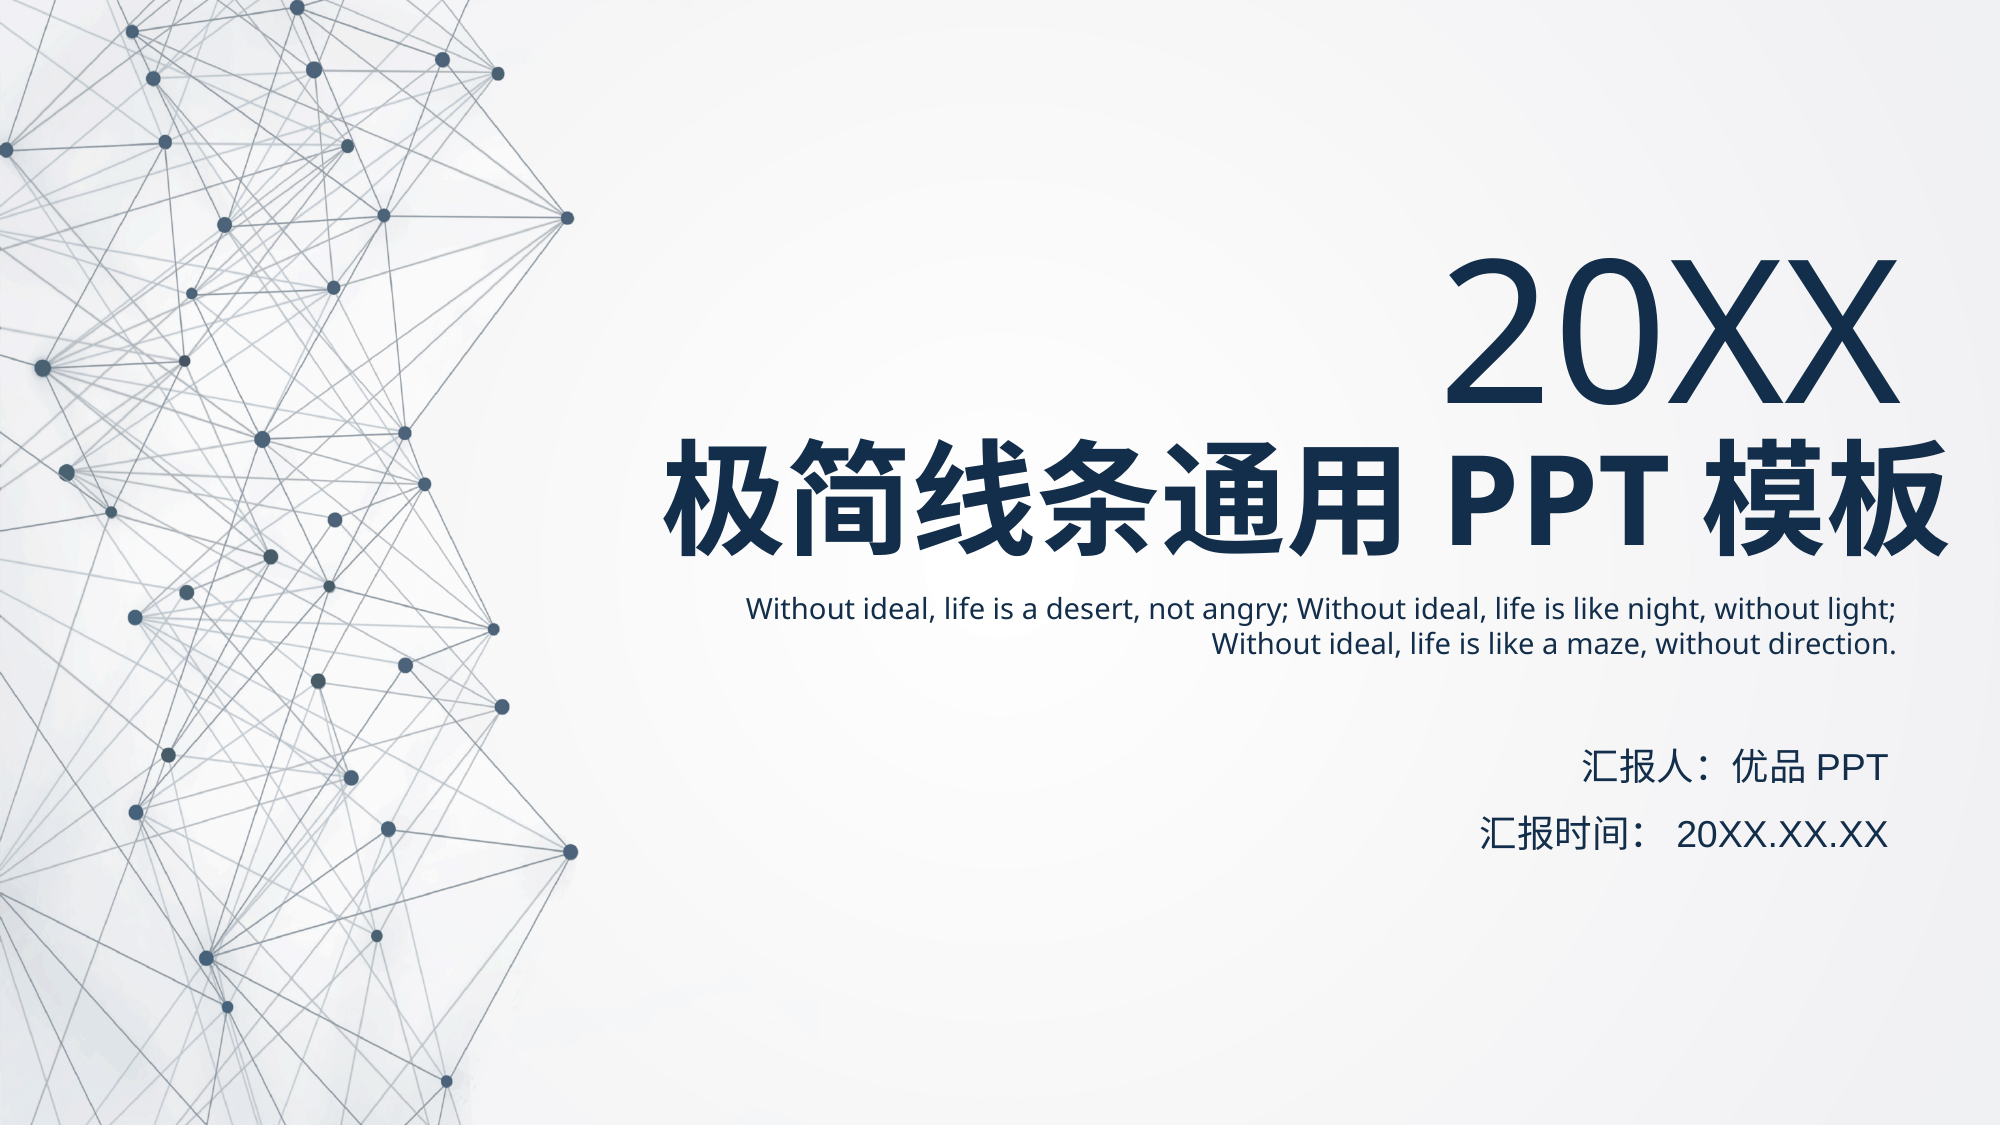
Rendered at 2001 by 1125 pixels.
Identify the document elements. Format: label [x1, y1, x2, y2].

picture [0, 0, 819, 1125]
text_box [645, 196, 1928, 864]
